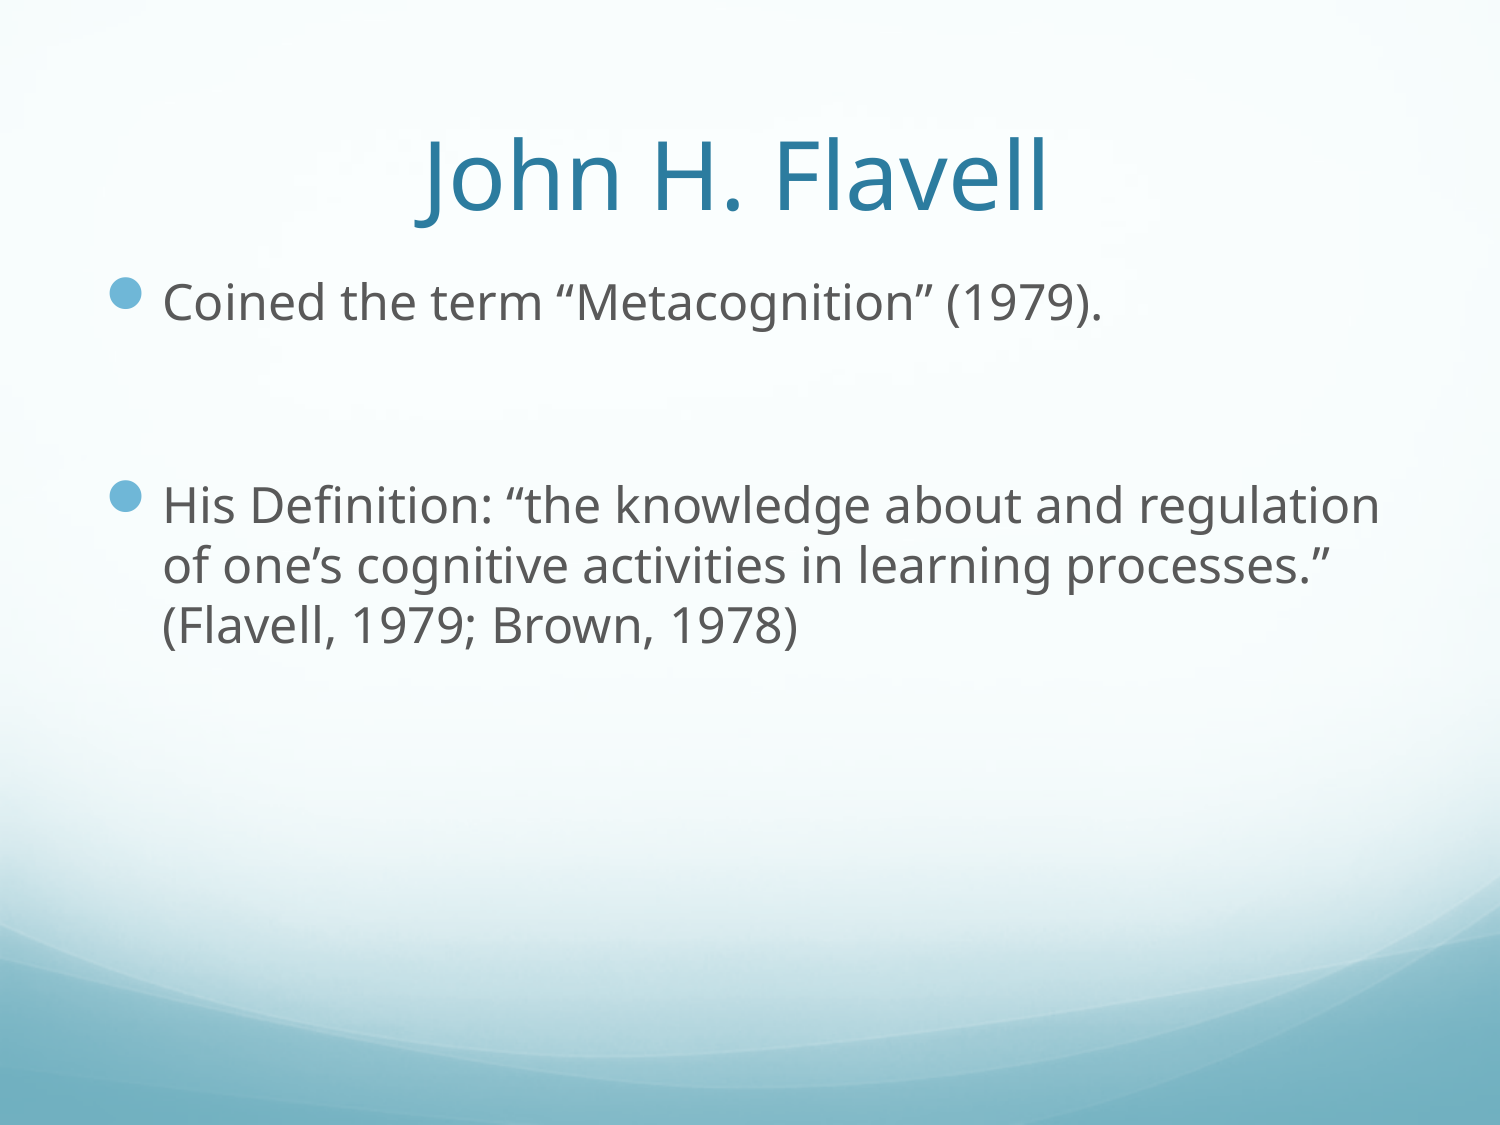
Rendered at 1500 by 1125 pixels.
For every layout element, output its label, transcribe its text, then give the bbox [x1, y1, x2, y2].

list Coined the term “Metacognition” (1979). His Definition: “the knowledge about and regulation of one’s cognitive activities in learning processes.” (Flavell, 1979; Brown, 1978) [90, 262, 1410, 975]
title John H. Flavell [90, 17, 1410, 237]
